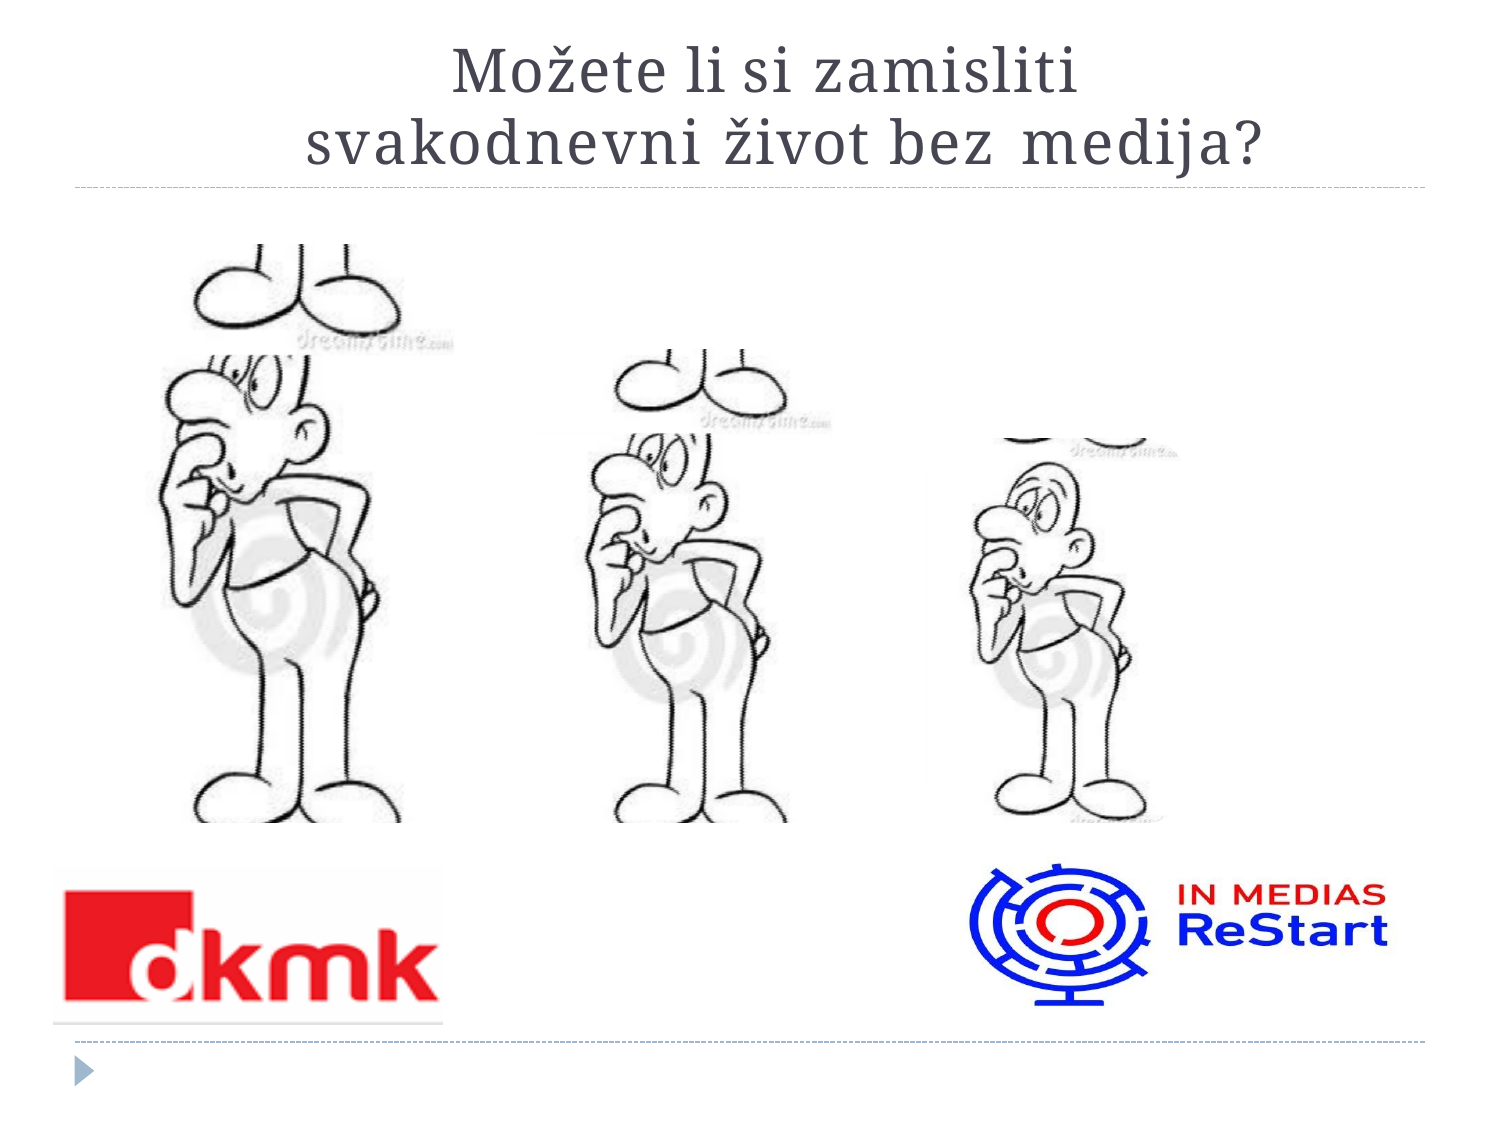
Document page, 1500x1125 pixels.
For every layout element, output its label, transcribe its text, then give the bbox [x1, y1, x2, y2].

text_box [959, 855, 1397, 1009]
text_box [926, 438, 1186, 824]
title Možete li si zamisliti svakodnevni život bez medija? [133, 29, 1367, 220]
text_box [100, 244, 455, 823]
text_box [537, 349, 833, 824]
text_box [74, 1055, 95, 1087]
text_box [53, 866, 443, 1025]
